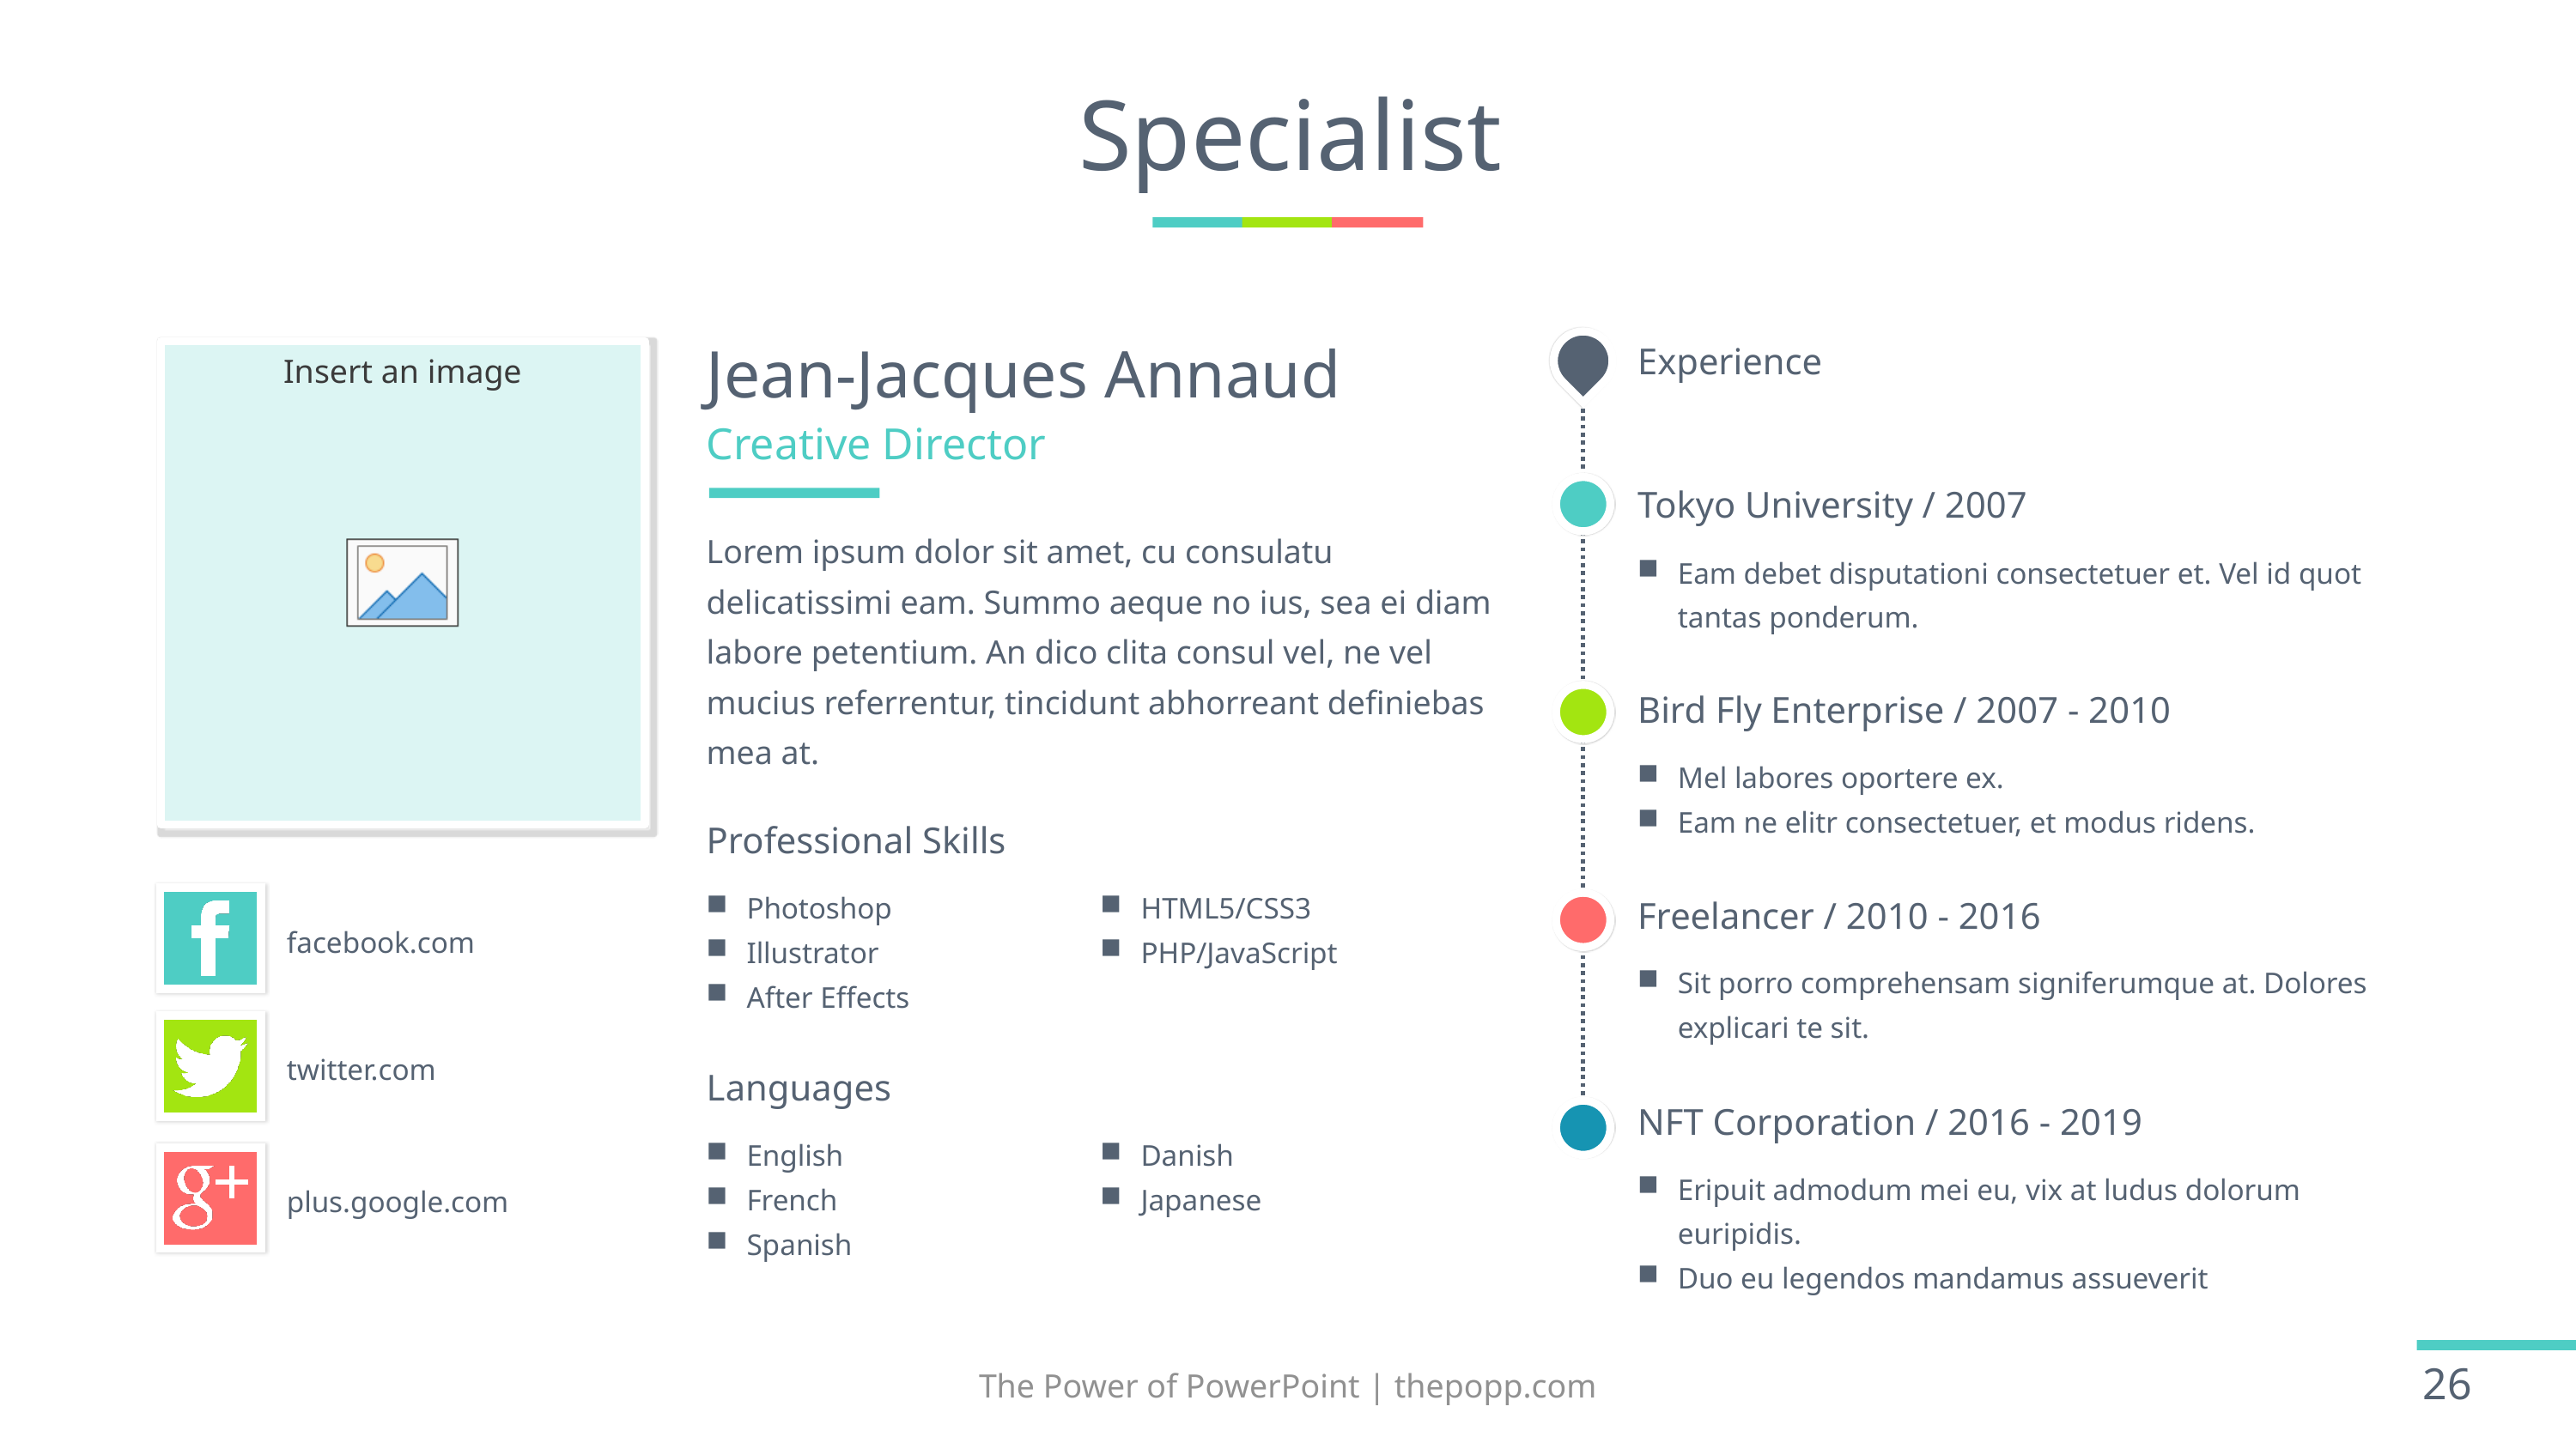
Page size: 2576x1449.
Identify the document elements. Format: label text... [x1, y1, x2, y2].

list twitter.com [274, 1024, 641, 1104]
list Bird Fly Enterprise / 2007 - 2010 [1625, 675, 2419, 743]
picture [173, 1028, 248, 1104]
list Eripuit admodum mei eu, vix at ludus dolorum euripidis. Duo eu legendos mandamus assueverit [1625, 1155, 2419, 1278]
list Mel labores oportere ex. Eam ne elitr consectetuer, et modus ridens. [1625, 743, 2419, 867]
list Jean-Jacques Annaud [693, 318, 1509, 399]
slide_number 26 [2409, 1351, 2576, 1421]
list Freelancer / 2010 - 2016 [1625, 880, 2419, 949]
list Photoshop Illustrator After Effects HTML5/CSS3 PHP/JavaScript [693, 873, 1508, 1035]
picture [173, 1161, 248, 1236]
list Sit porro comprehensam signiferumque at. Dolores explicari te sit. [1625, 949, 2419, 1072]
picture [173, 900, 248, 976]
list Professional Skills [693, 805, 1508, 873]
list English French Spanish Danish Japanese [693, 1121, 1508, 1283]
list facebook.com [274, 896, 641, 976]
list plus.google.com [274, 1156, 641, 1236]
list Tokyo University / 2007 [1625, 470, 2419, 538]
list NFT Corporation / 2016 - 2019 [1625, 1086, 2419, 1155]
list Lorem ipsum dolor sit amet, cu consulatu delicatissimi eam. Summo aeque no ius, sea ei diam labore petentium. An dico clita consul vel, ne vel mucius referrentur, tincidunt abhorreant definiebas mea at. [693, 513, 1509, 780]
list Creative Director [693, 399, 1509, 486]
list Experience [1625, 326, 2419, 396]
title Specialist [69, 49, 2512, 230]
list Eam debet disputationi consectetuer et. Vel id quot tantas ponderum. [1625, 538, 2419, 662]
list Languages [693, 1052, 1508, 1121]
picture [164, 344, 641, 821]
footer The Power of PowerPoint | thepopp.com [853, 1349, 1723, 1427]
